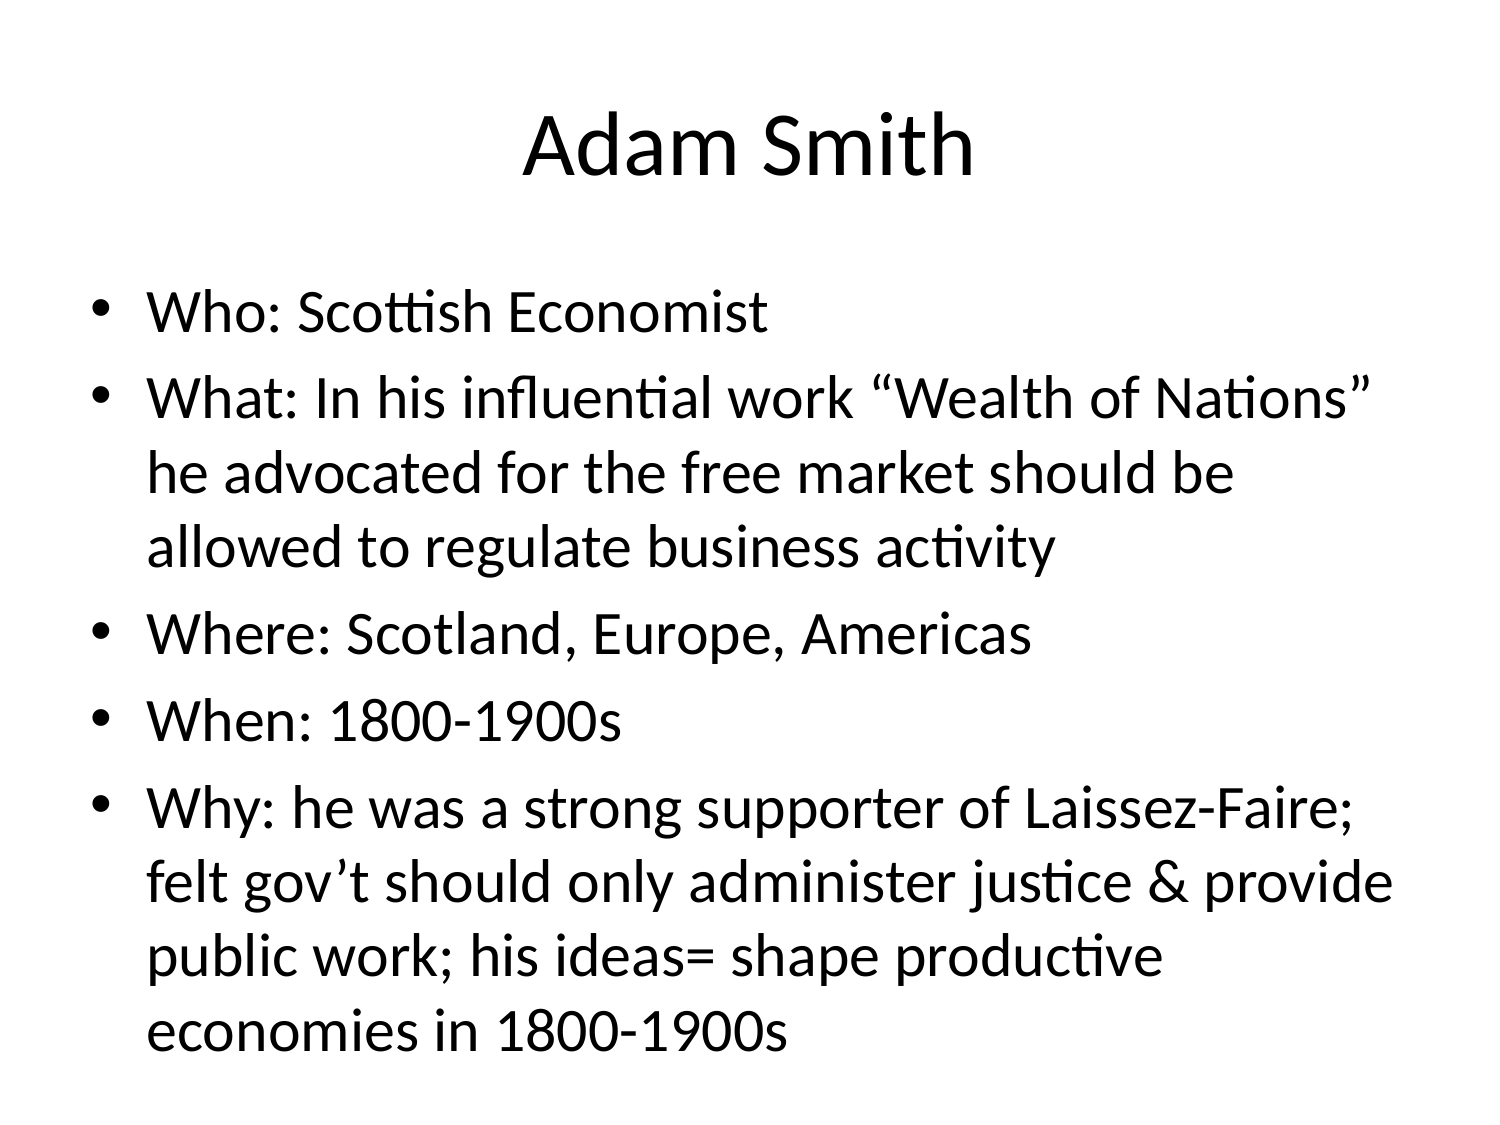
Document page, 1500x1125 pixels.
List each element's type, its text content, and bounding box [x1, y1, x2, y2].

list Who: Scottish Economist What: In his influential work “Wealth of Nations” he advocated for the free market should be allowed to regulate business activity Where: Scotland, Europe, Americas When: 1800-1900s Why: he was a strong supporter of Laissez-Faire; felt gov’t should only administer justice & provide public work; his ideas= shape productive economies in 1800-1900s [75, 262, 1438, 1075]
title Adam Smith [75, 45, 1425, 233]
